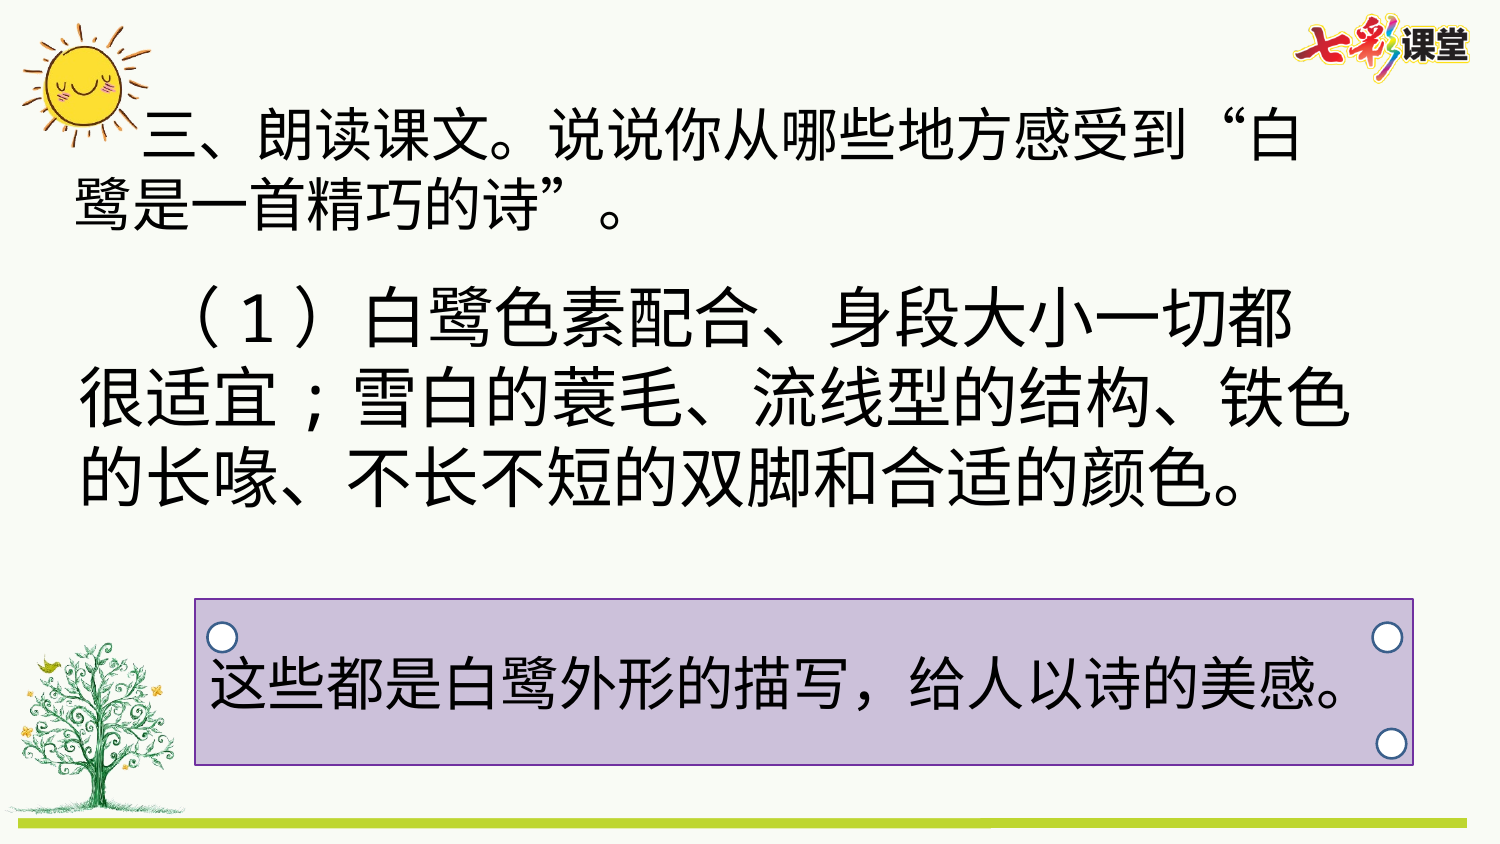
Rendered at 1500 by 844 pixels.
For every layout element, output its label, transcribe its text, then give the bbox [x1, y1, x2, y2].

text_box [194, 598, 1414, 766]
text_box 三、朗读课文。说说你从哪些地方感受到“白鹭是一首精巧的诗”。 [59, 91, 1345, 246]
text_box （1）白鹭色素配合、身段大小一切都很适宜;雪白的蓑毛、流线型的结构、铁色的长喙、不长不短的双脚和合适的颜色。 [64, 268, 1376, 523]
picture [1291, 9, 1472, 87]
picture [0, 0, 173, 172]
picture [0, 608, 1467, 844]
